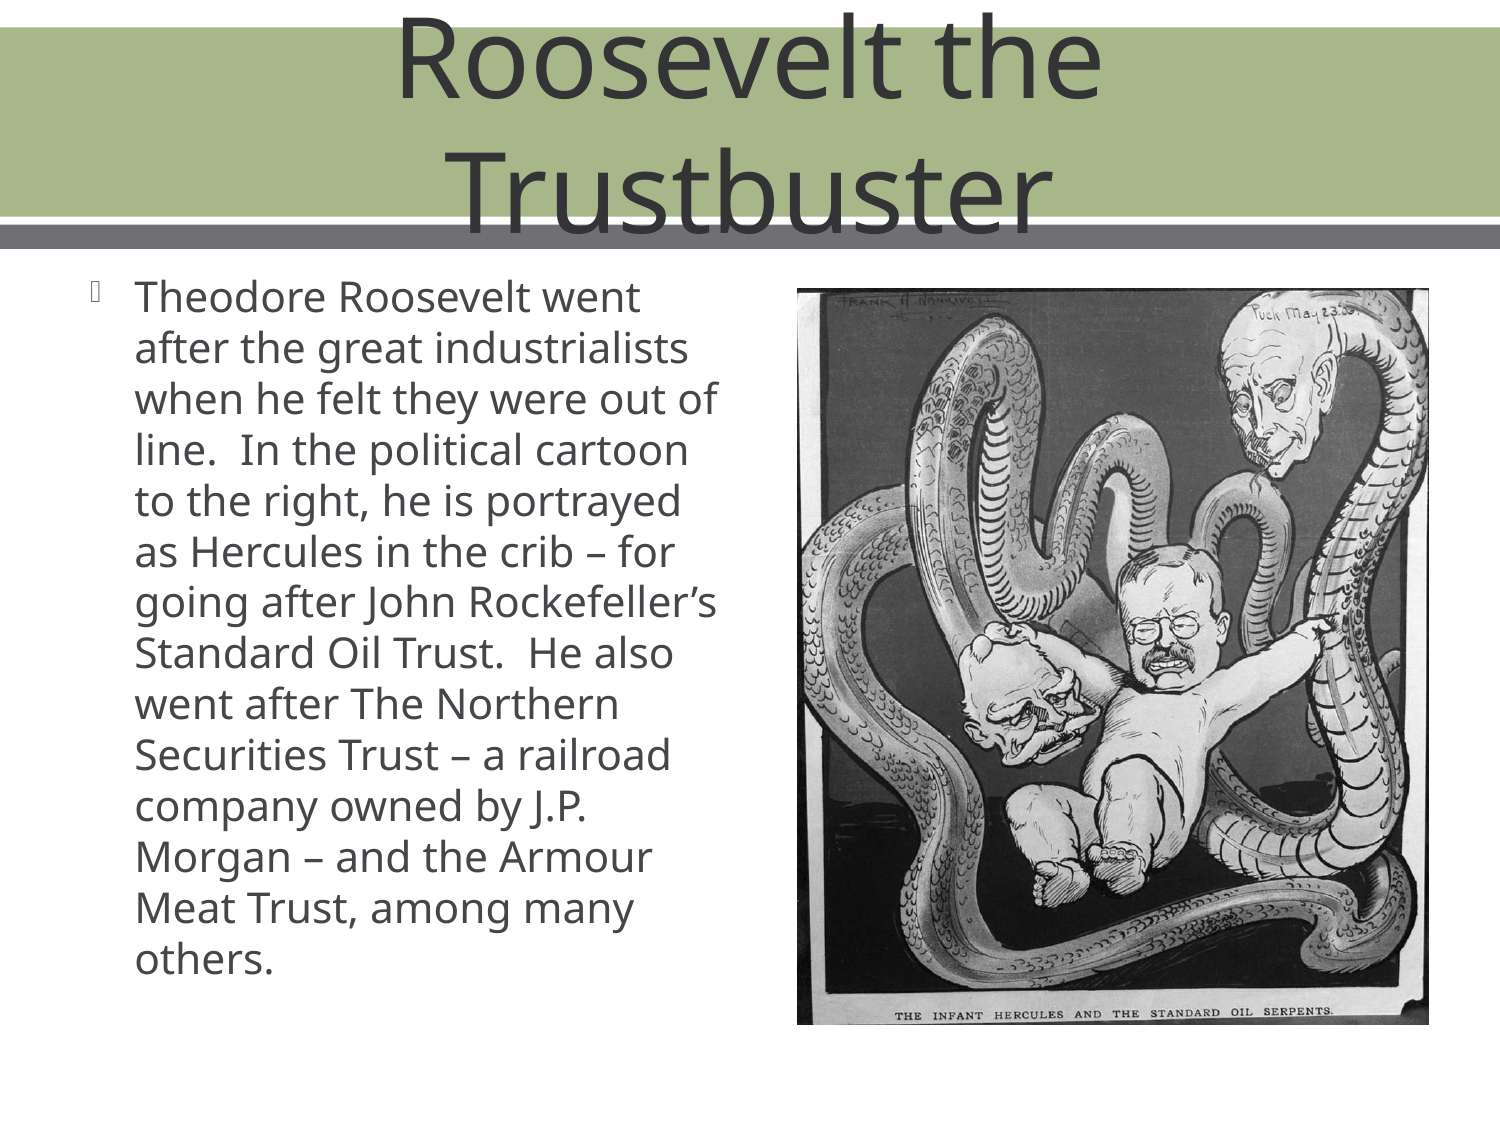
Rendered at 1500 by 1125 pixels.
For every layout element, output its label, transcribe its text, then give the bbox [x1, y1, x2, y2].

title Roosevelt the Trustbuster [75, 29, 1425, 213]
list Theodore Roosevelt went after the great industrialists when he felt they were out of line. In the political cartoon to the right, he is portrayed as Hercules in the crib – for going after John Rockefeller’s Standard Oil Trust. He also went after The Northern Securities Trust – a railroad company owned by J.P. Morgan – and the Armour Meat Trust, among many others. [75, 262, 738, 1005]
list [797, 287, 1430, 1026]
